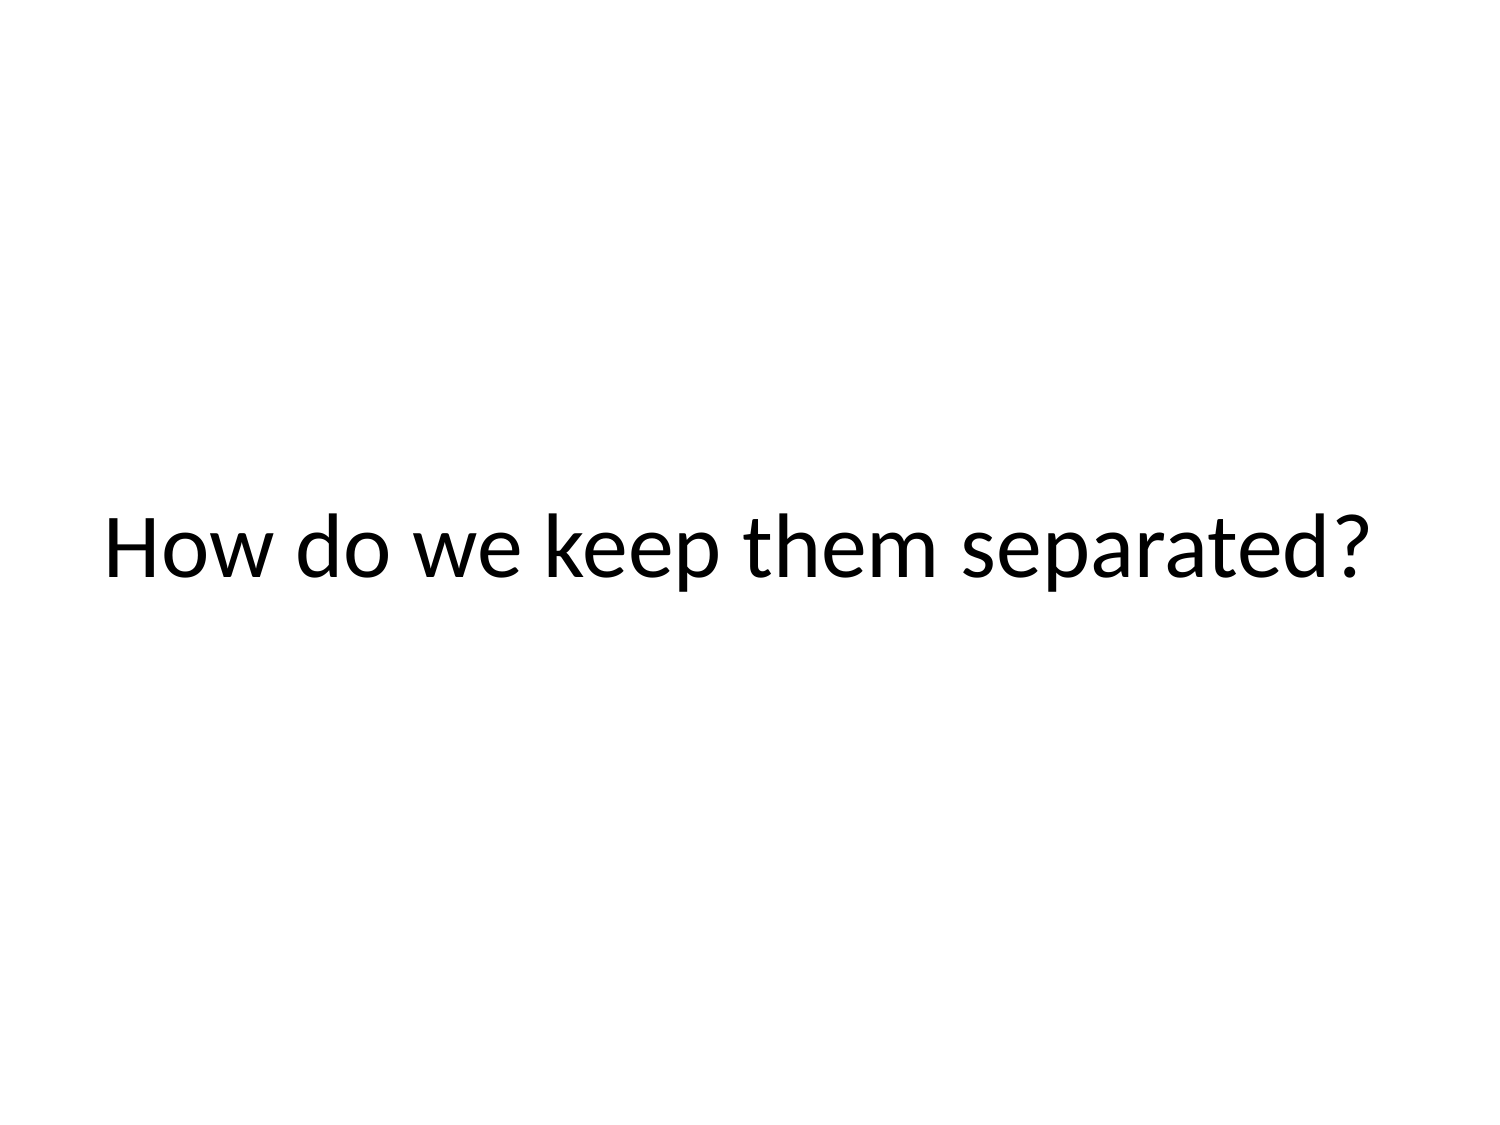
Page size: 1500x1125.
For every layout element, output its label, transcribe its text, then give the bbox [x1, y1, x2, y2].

title How do we keep them separated? [74, 44, 1426, 1038]
